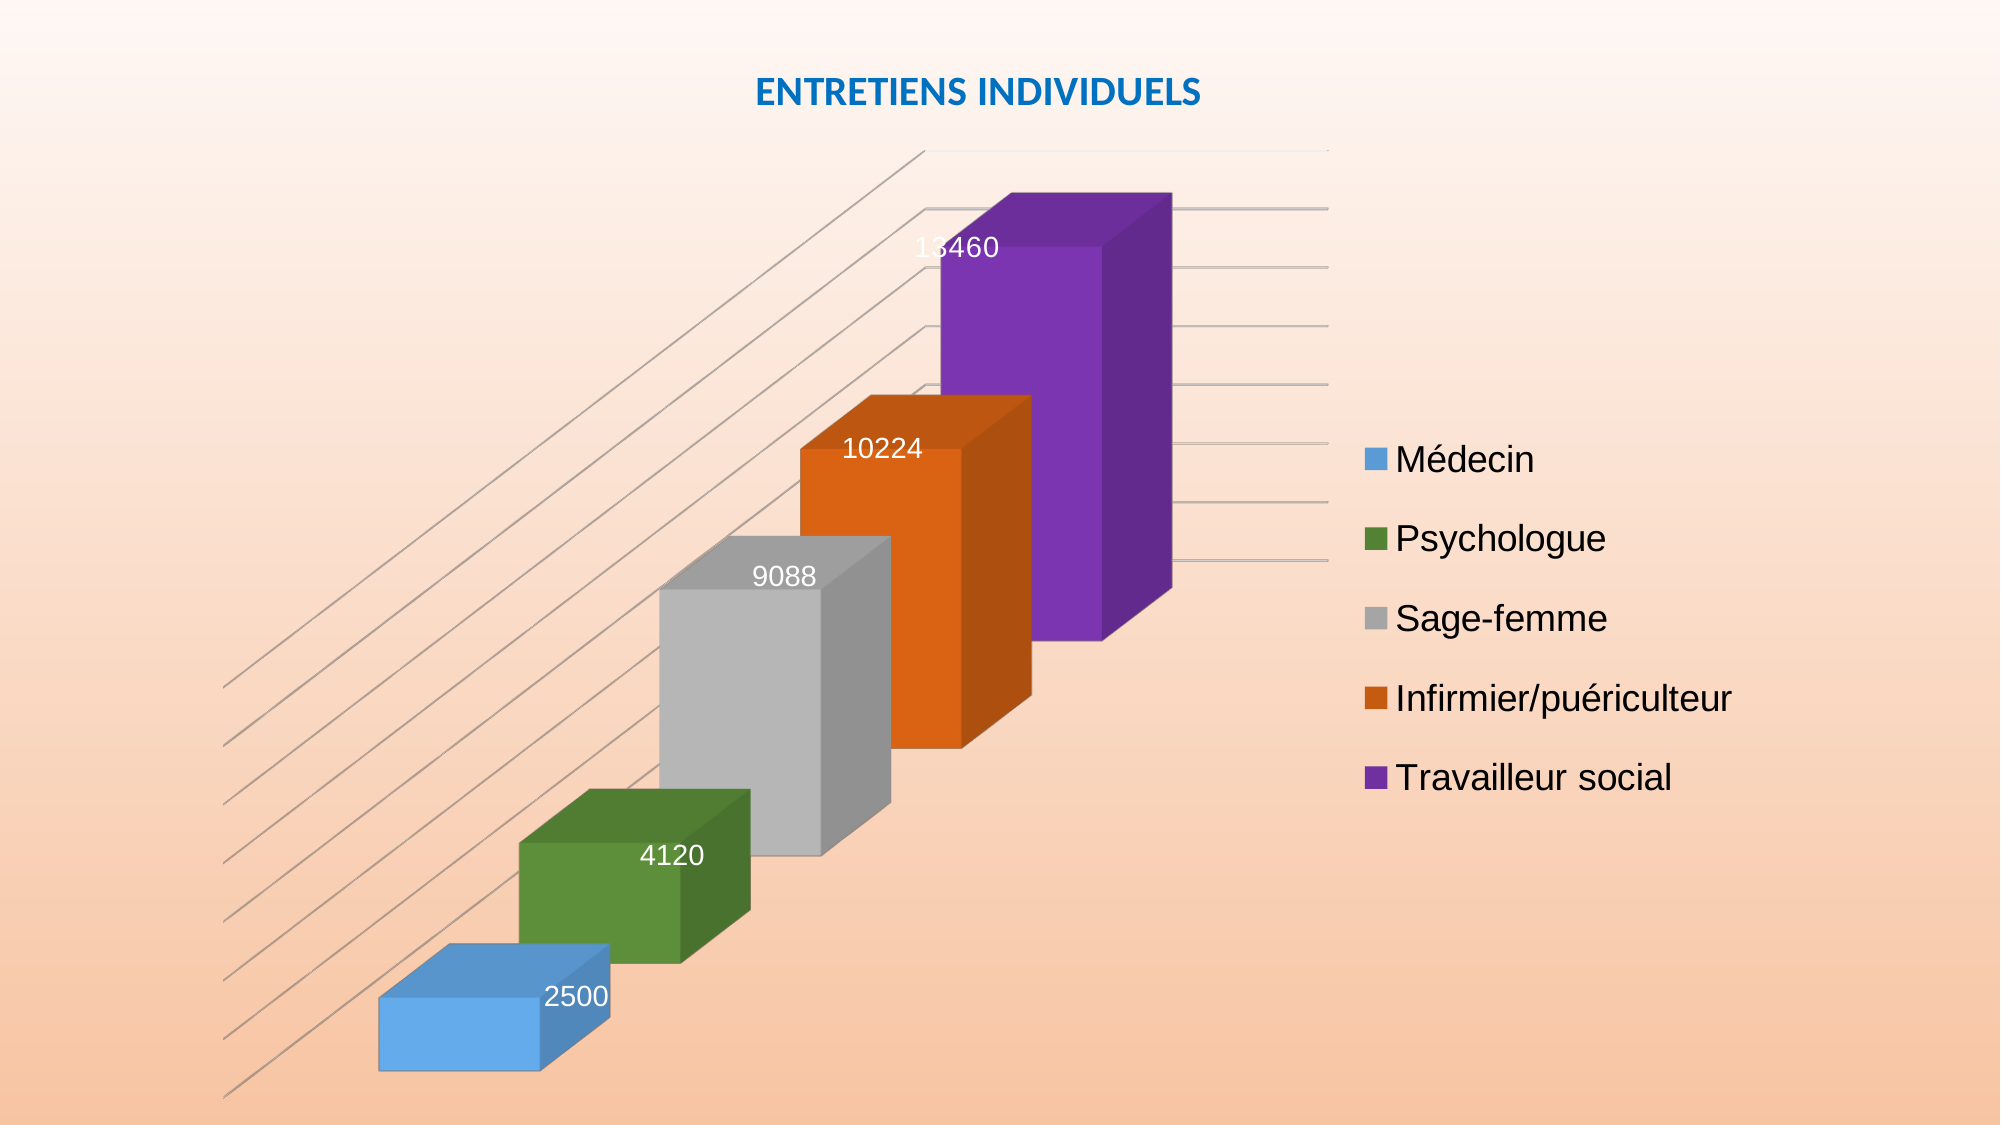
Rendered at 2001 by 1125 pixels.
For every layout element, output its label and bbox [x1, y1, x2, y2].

chart [0, 32, 1958, 1121]
